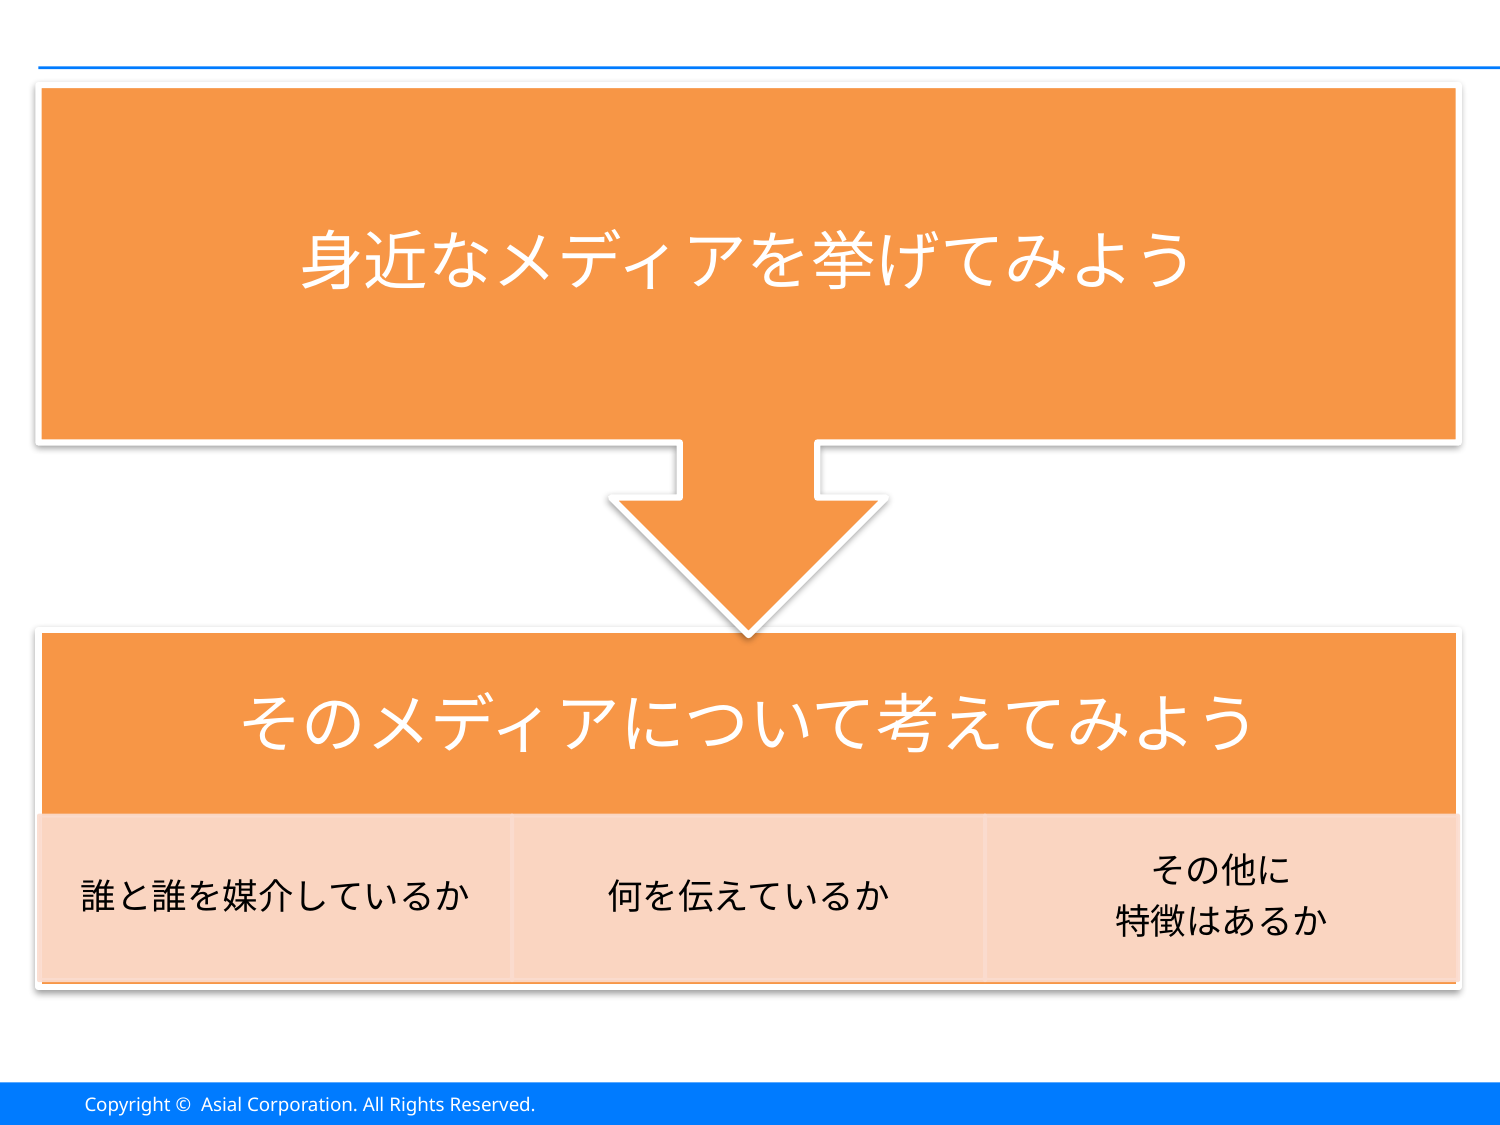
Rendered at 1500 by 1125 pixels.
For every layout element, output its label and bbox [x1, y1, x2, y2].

list [38, 84, 1459, 988]
